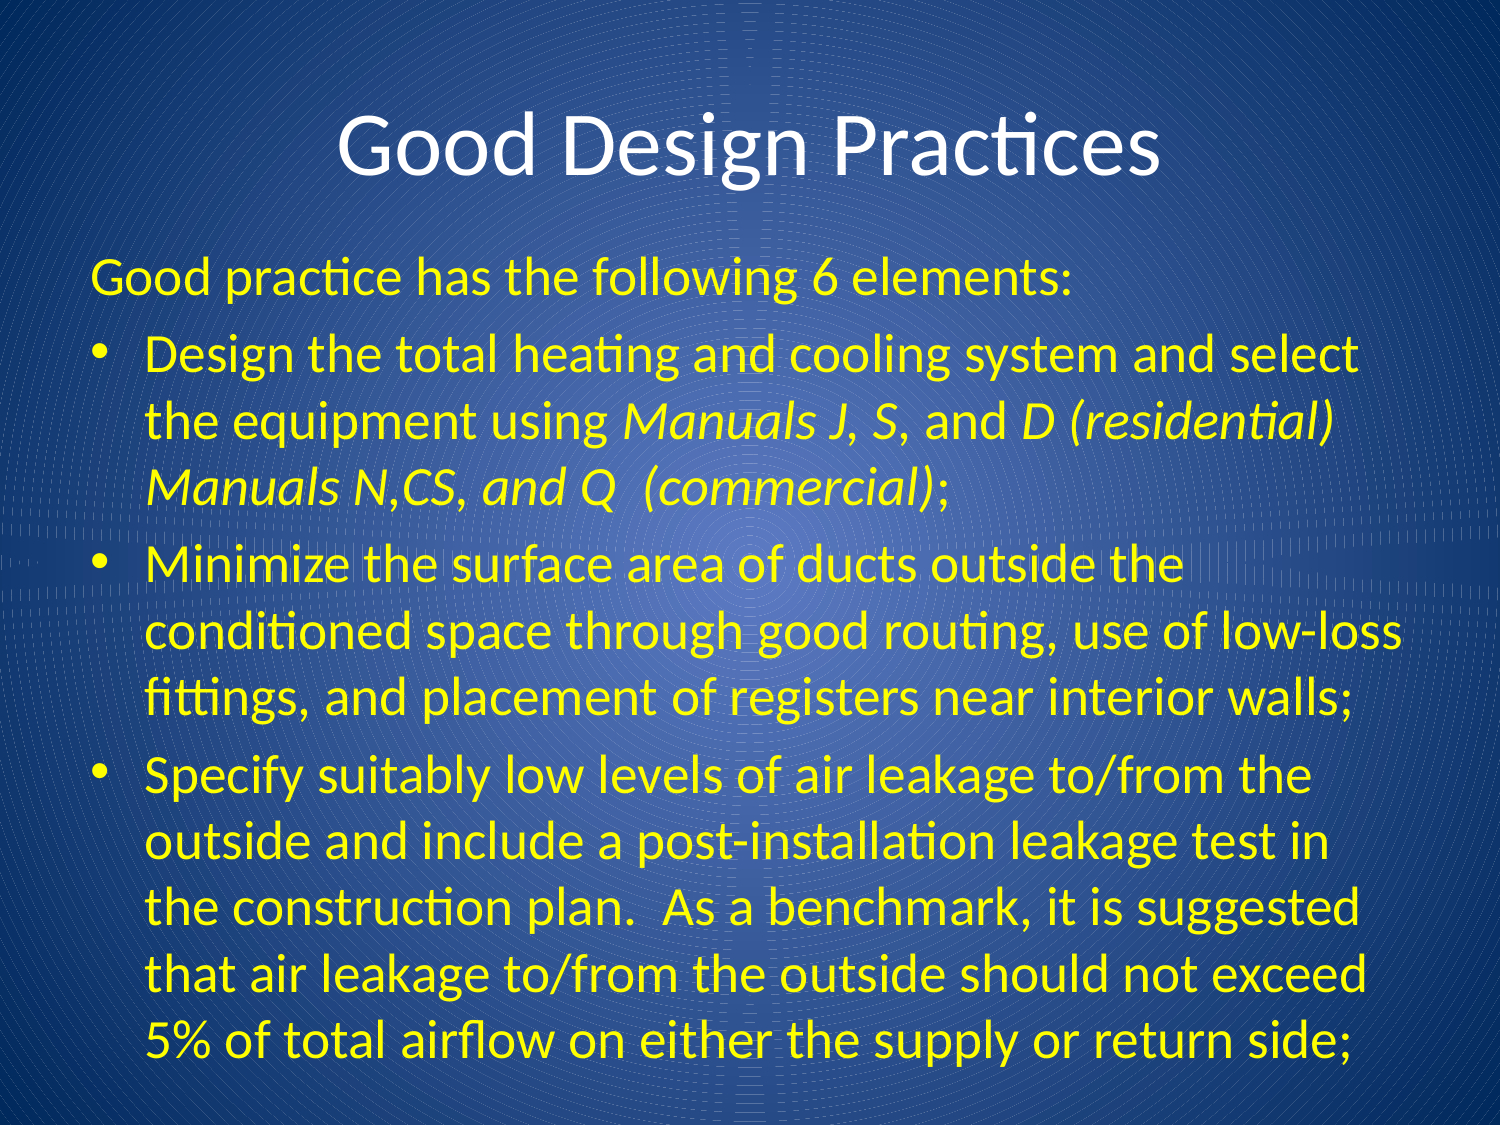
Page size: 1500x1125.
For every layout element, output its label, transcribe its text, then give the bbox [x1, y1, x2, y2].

title Good Design Practices [75, 45, 1425, 232]
list Good practice has the following 6 elements: Design the total heating and cooling system and select the equipment using Manuals J, S, and D (residential) Manuals N,CS, and Q (commercial); Minimize the surface area of ducts outside the conditioned space through good routing, use of low-loss fittings, and placement of registers near interior walls; Specify suitably low levels of air leakage to/from the outside and include a post-installation leakage test in the construction plan. As a benchmark, it is suggested that air leakage to/from the outside should not exceed 5% of total airflow on either the supply or return side; [75, 232, 1425, 1100]
